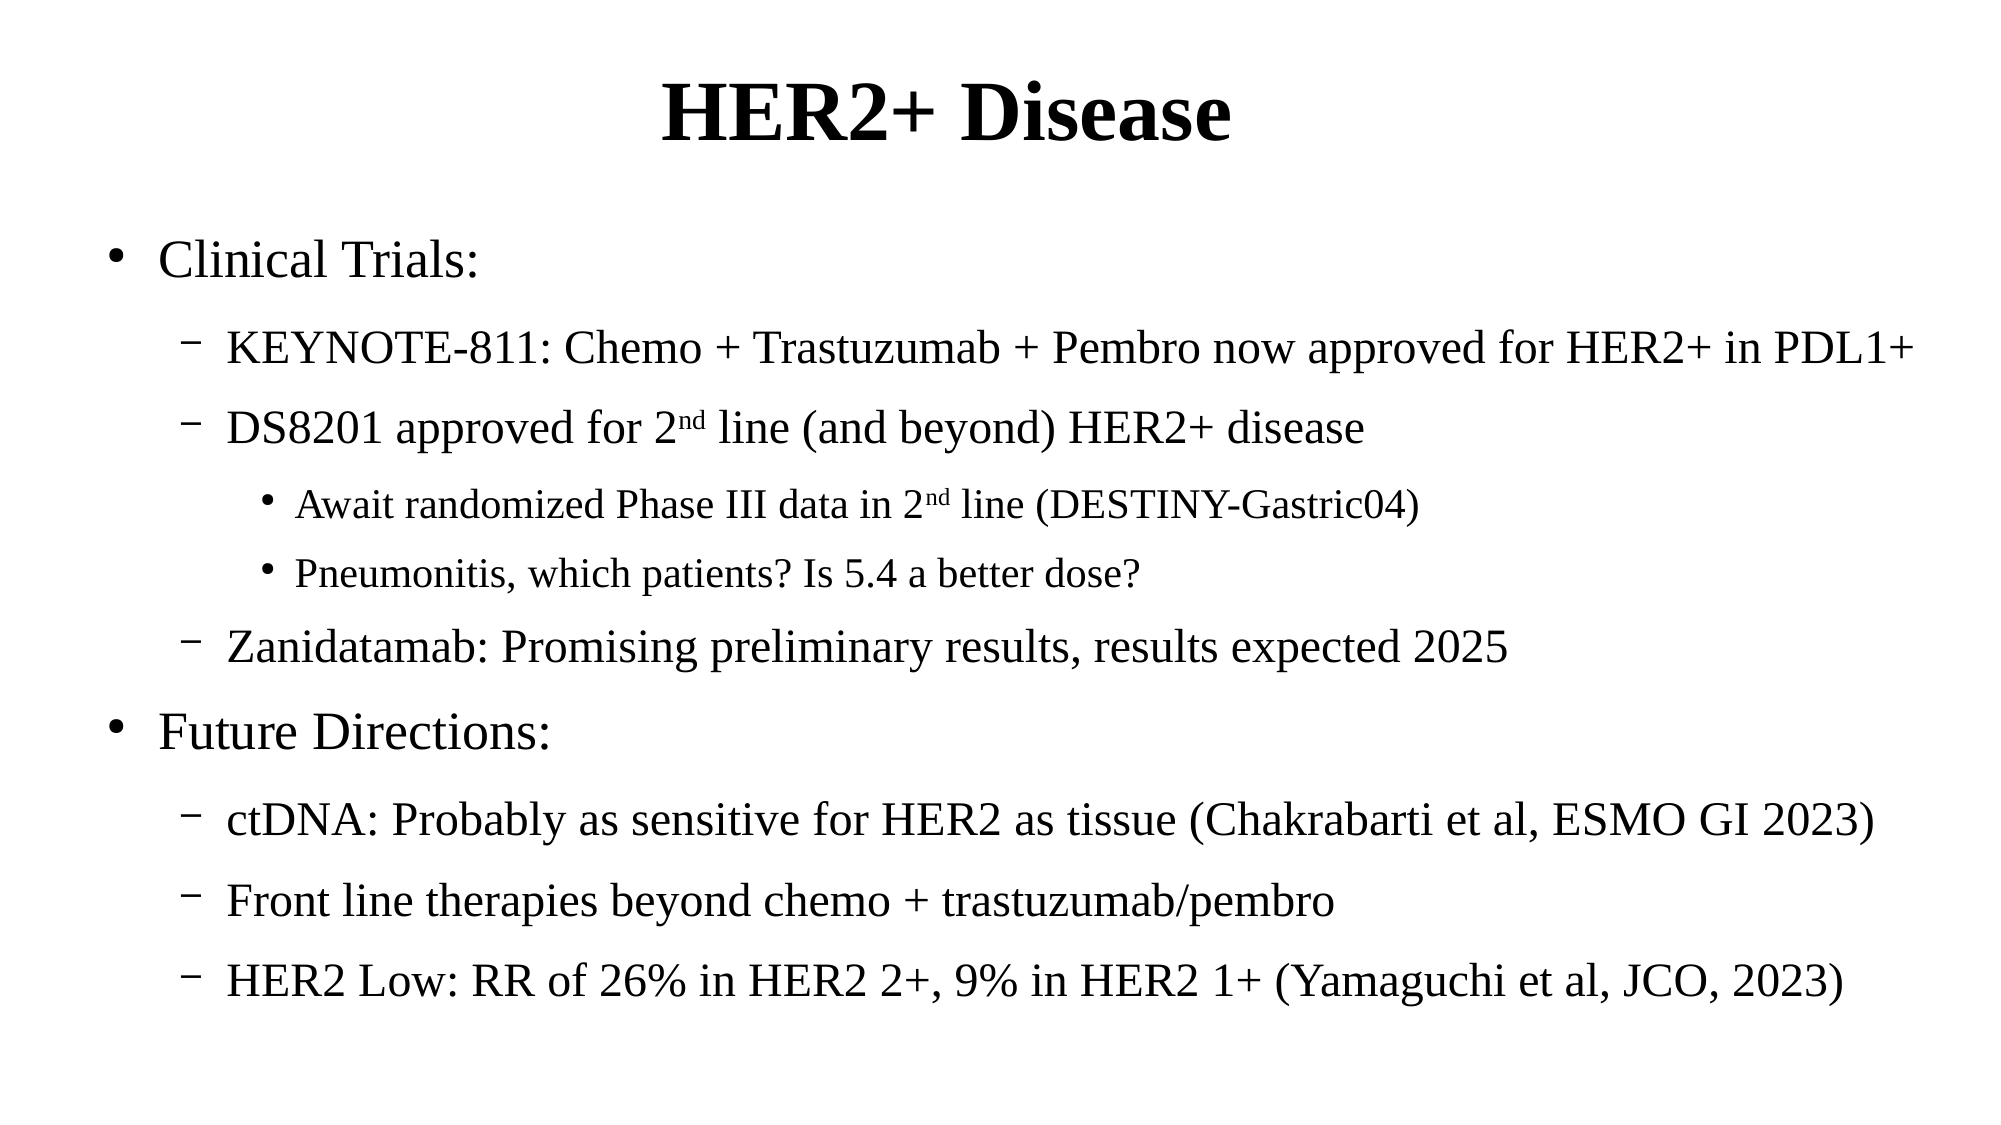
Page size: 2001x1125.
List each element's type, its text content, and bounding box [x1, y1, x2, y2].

list Clinical Trials: KEYNOTE-811: Chemo + Trastuzumab + Pembro now approved for HER2+ in PDL1+ DS8201 approved for 2nd line (and beyond) HER2+ disease Await randomized Phase III data in 2nd line (DESTINY-Gastric04) Pneumonitis, which patients? Is 5.4 a better dose? Zanidatamab: Promising preliminary results, results expected 2025 Future Directions: ctDNA: Probably as sensitive for HER2 as tissue (Chakrabarti et al, ESMO GI 2023) Front line therapies beyond chemo + trastuzumab/pembro HER2 Low: RR of 26% in HER2 2+, 9% in HER2 1+ (Yamaguchi et al, JCO, 2023) [90, 131, 1969, 1025]
title HER2+ Disease [222, 28, 1672, 131]
